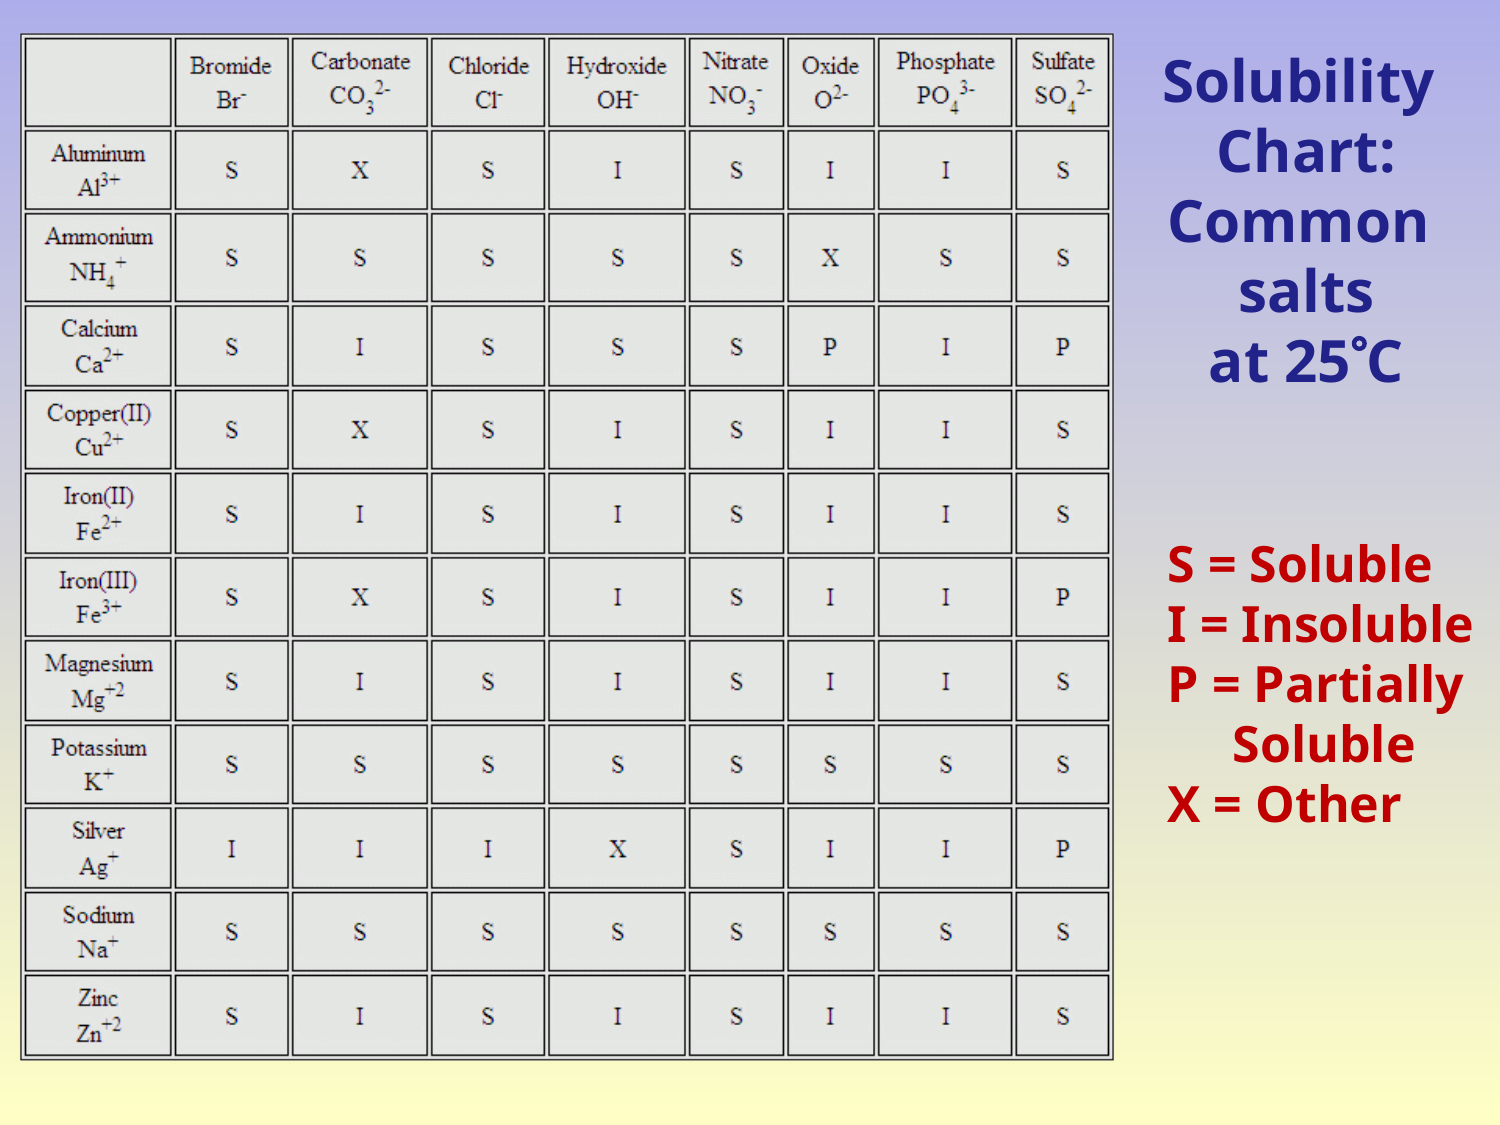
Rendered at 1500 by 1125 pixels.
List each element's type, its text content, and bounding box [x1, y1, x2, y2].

picture [0, 0, 1133, 1087]
text_box S = Soluble I = Insoluble P = Partially Soluble X = Other [1153, 524, 1493, 840]
title Solubility Chart: Common salts at 25C [1135, 0, 1500, 438]
